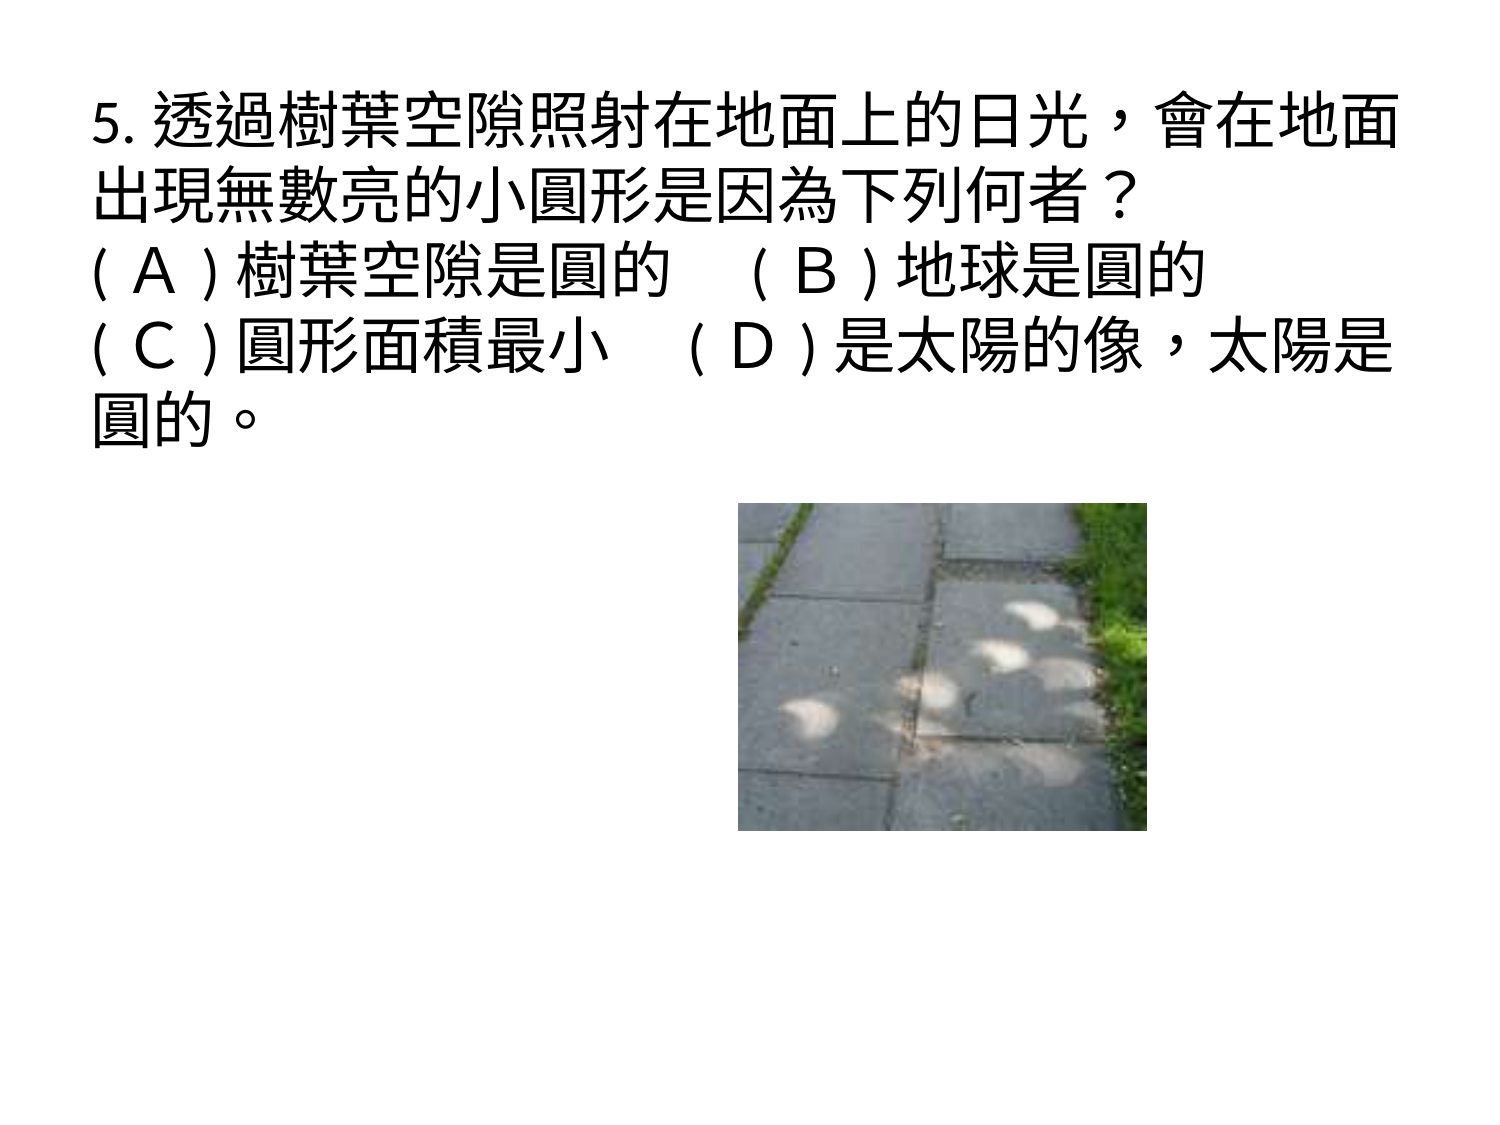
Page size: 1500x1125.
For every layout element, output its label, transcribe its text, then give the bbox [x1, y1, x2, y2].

title 5.透過樹葉空隙照射在地面上的日光，會在地面出現無數亮的小圓形是因為下列何者？ (Ａ)樹葉空隙是圓的 (Ｂ)地球是圓的 (Ｃ)圓形面積最小 (Ｄ)是太陽的像，太陽是圓的。 [75, 45, 1425, 492]
picture [737, 503, 1147, 831]
